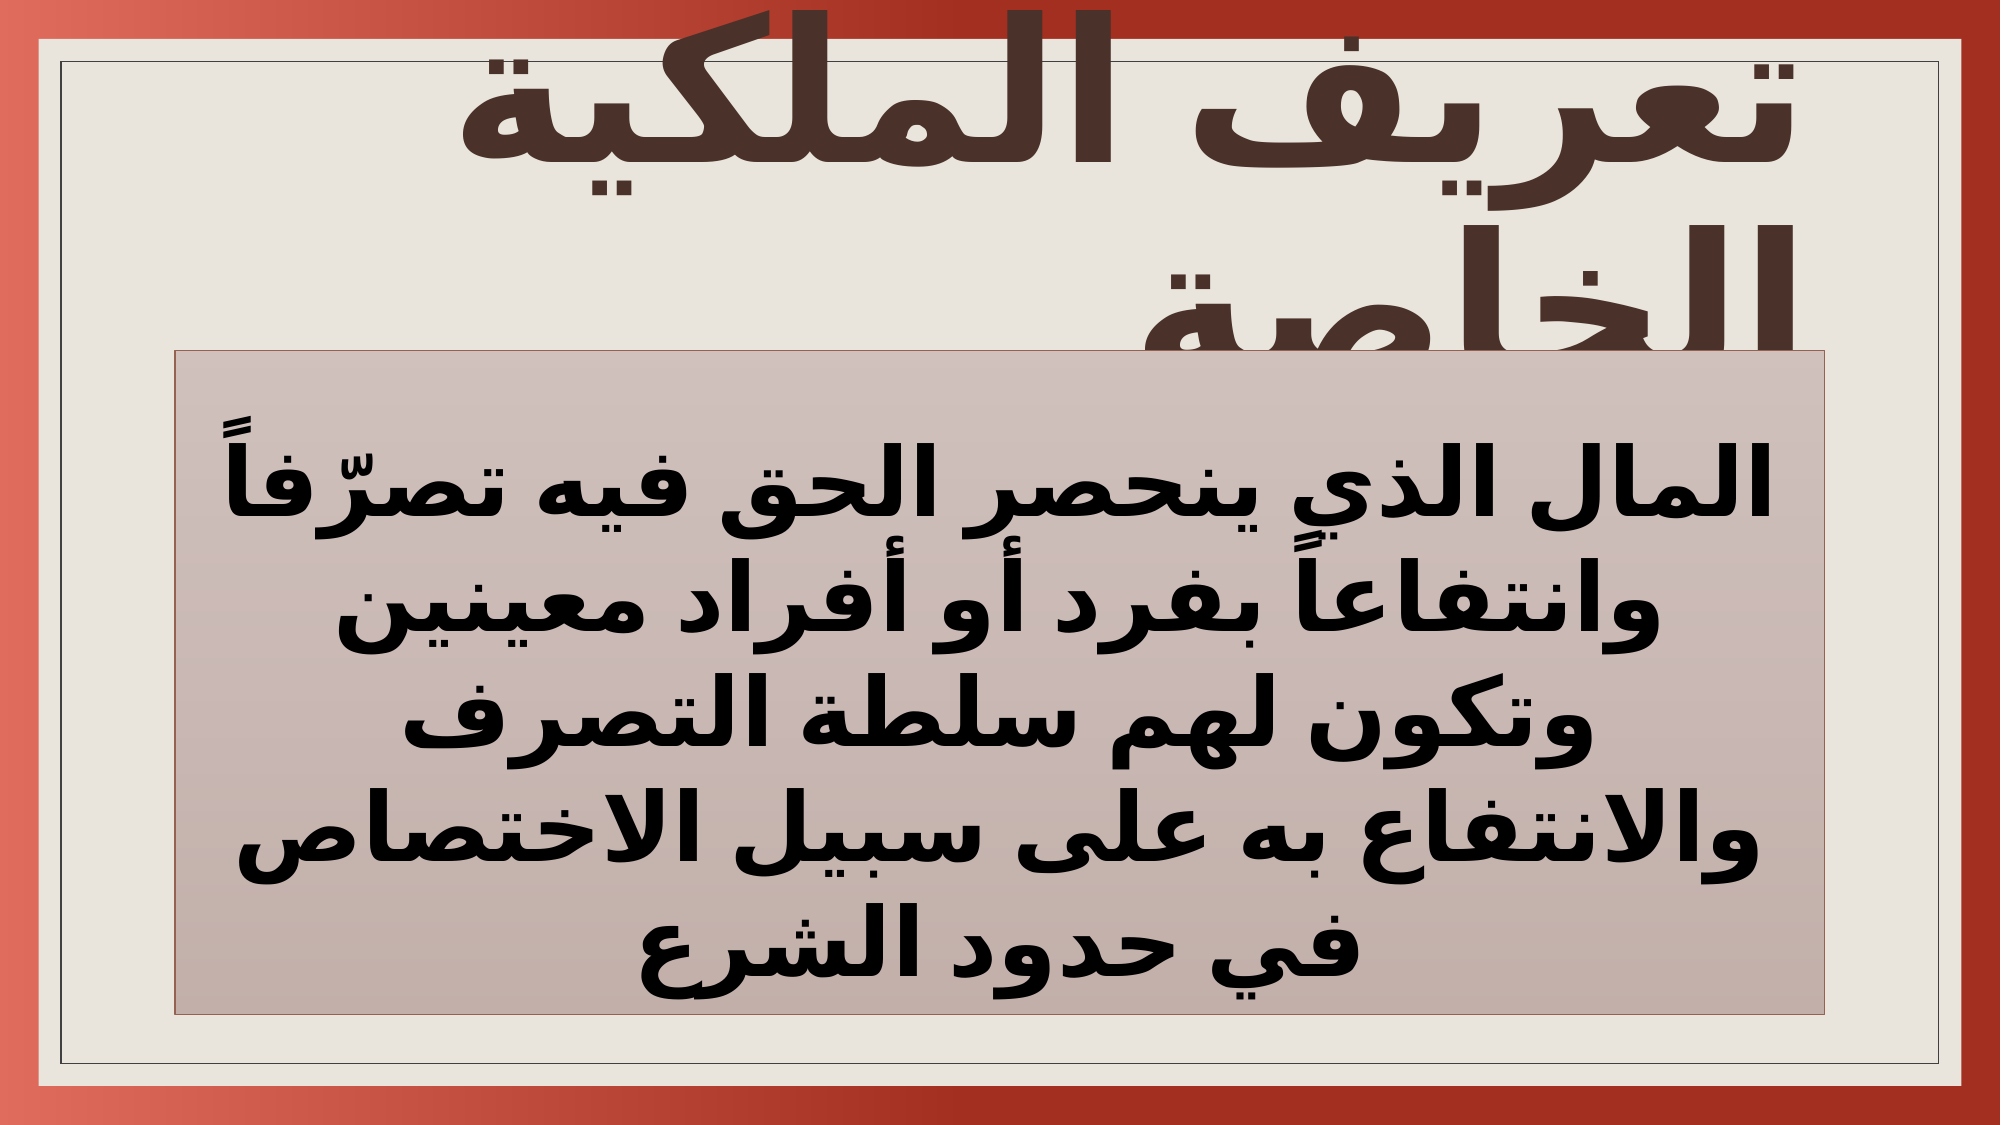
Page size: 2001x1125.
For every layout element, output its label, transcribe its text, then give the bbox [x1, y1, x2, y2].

list المال الذي ينحصر الحق فيه تصرّفاً وانتفاعاً بفرد أو أفراد معينين وتكون لهم سلطة التصرف والانتفاع به على سبيل الاختصاص في حدود الشرع [174, 350, 1825, 1015]
title تعريف الملكية الخاصة [174, 92, 1825, 318]
